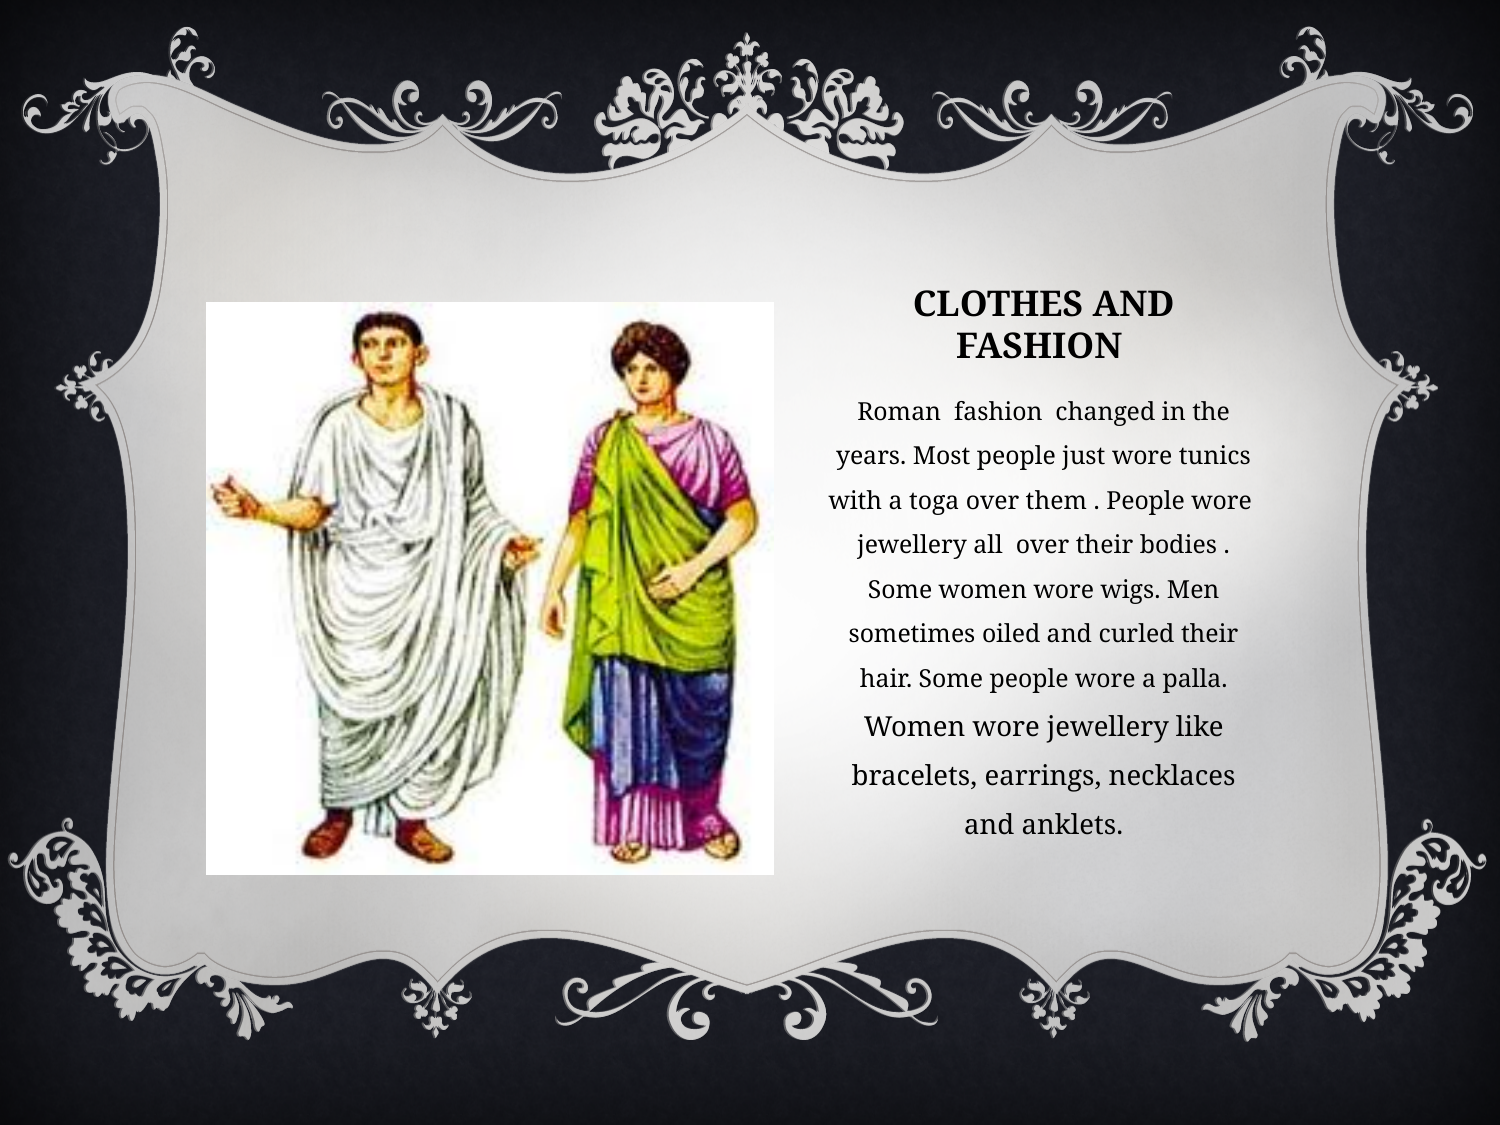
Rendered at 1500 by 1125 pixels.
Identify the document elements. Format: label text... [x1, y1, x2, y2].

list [206, 302, 774, 875]
title CLOTHES AND FASHION [812, 275, 1275, 373]
list Roman fashion changed in the years. Most people just wore tunics with a toga over them . People wore jewellery all over their bodies . Some women wore wigs. Men sometimes oiled and curled their hair. Some people wore a palla. Women wore jewellery like bracelets, earrings, necklaces and anklets. [812, 373, 1275, 850]
picture [0, 0, 1500, 1125]
